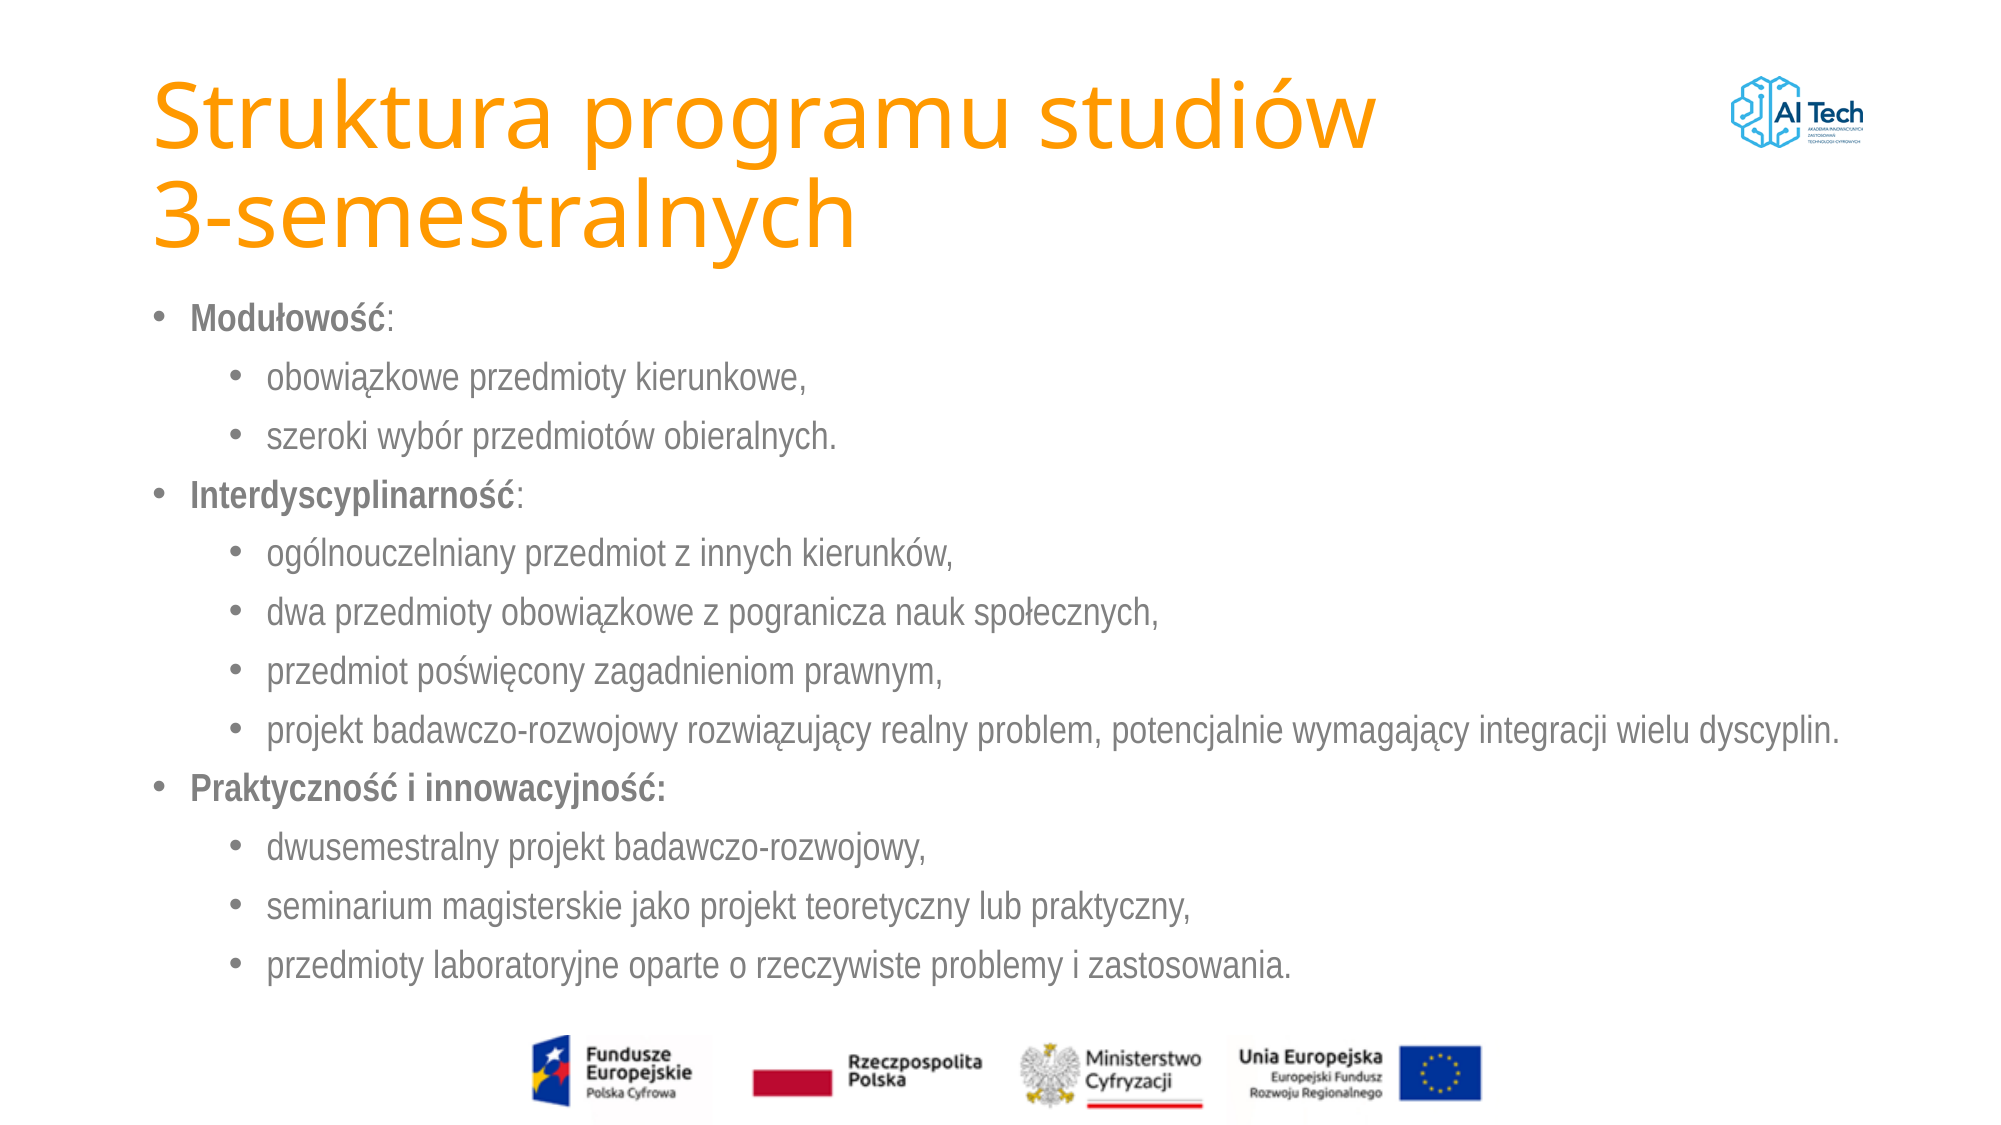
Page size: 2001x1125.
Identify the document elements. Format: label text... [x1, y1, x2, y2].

picture [499, 1035, 1501, 1125]
list Modułowość: obowiązkowe przedmioty kierunkowe, szeroki wybór przedmiotów obieralnych. Interdyscyplinarność: ogólnouczelniany przedmiot z innych kierunków, dwa przedmioty obowiązkowe z pogranicza nauk społecznych, przedmiot poświęcony zagadnieniom prawnym, projekt badawczo-rozwojowy rozwiązujący realny problem, potencjalnie wymagający integracji wielu dyscyplin. Praktyczność i innowacyjność: dwusemestralny projekt badawczo-rozwojowy, seminarium magisterskie jako projekt teoretyczny lub praktyczny, przedmioty laboratoryjne oparte o rzeczywiste problemy i zastosowania. [137, 285, 1863, 999]
title Struktura programu studiów 3-semestralnych [137, 59, 1863, 278]
